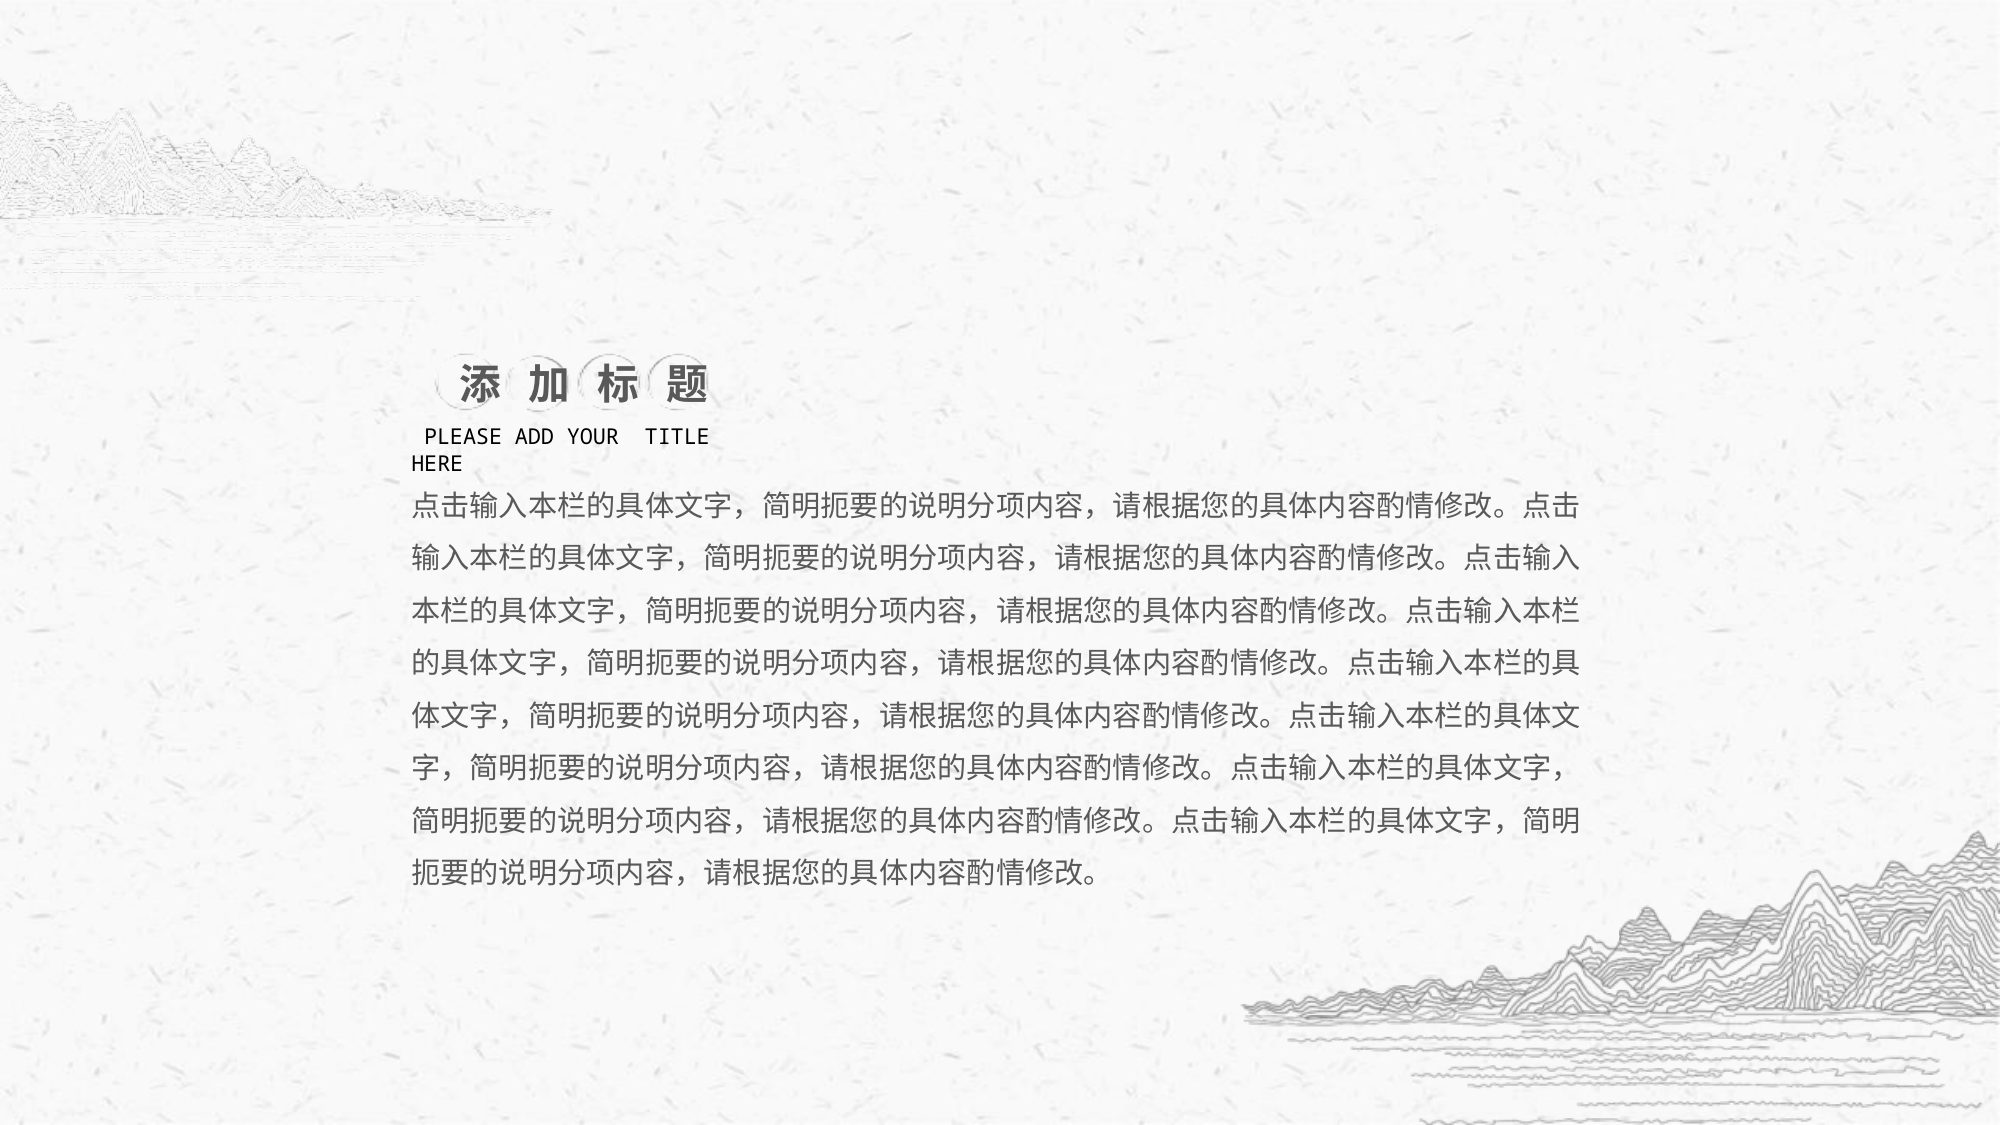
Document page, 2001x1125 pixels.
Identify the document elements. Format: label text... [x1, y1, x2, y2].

text_box 点击输入本栏的具体文字，简明扼要的说明分项内容，请根据您的具体内容酌情修改。点击输入本栏的具体文字，简明扼要的说明分项内容，请根据您的具体内容酌情修改。点击输入本栏的具体文字，简明扼要的说明分项内容，请根据您的具体内容酌情修改。点击输入本栏的具体文字，简明扼要的说明分项内容，请根据您的具体内容酌情修改。点击输入本栏的具体文字，简明扼要的说明分项内容，请根据您的具体内容酌情修改。点击输入本栏的具体文字，简明扼要的说明分项内容，请根据您的具体内容酌情修改。点击输入本栏的具体文字，简明扼要的说明分项内容，请根据您的具体内容酌情修改。点击输入本栏的具体文字，简明扼要的说明分项内容，请根据您的具体内容酌情修改。 [396, 462, 1601, 950]
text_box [396, 312, 751, 448]
picture [0, 0, 2000, 1125]
